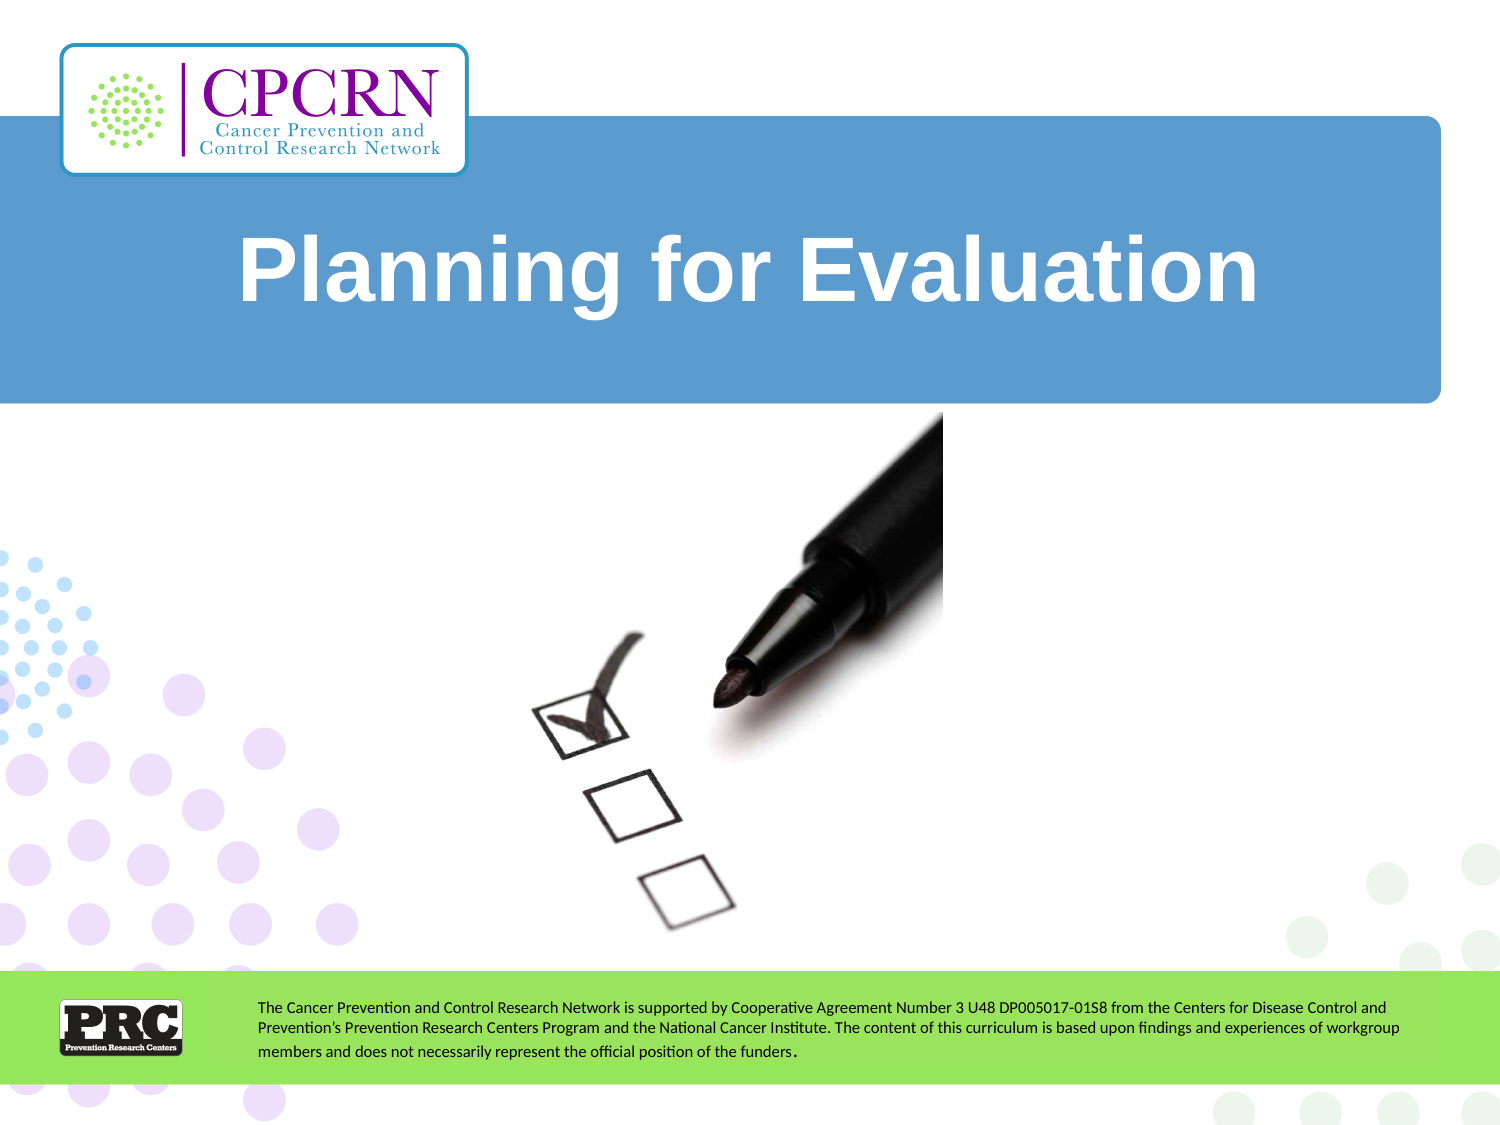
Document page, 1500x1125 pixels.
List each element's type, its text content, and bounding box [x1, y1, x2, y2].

picture [0, 0, 1500, 1125]
text_box [214, 972, 1438, 1064]
title Planning for Evaluation [112, 125, 1388, 404]
text_box The Cancer Prevention and Control Research Network is supported by Cooperative Agreement Number 3 U48 DP005017-01S8 from the Centers for Disease Control and Prevention’s Prevention Research Centers Program and the National Cancer Institute. The content of this curriculum is based upon findings and experiences of workgroup members and does not necessarily represent the official position of the funders. [242, 989, 1476, 1069]
